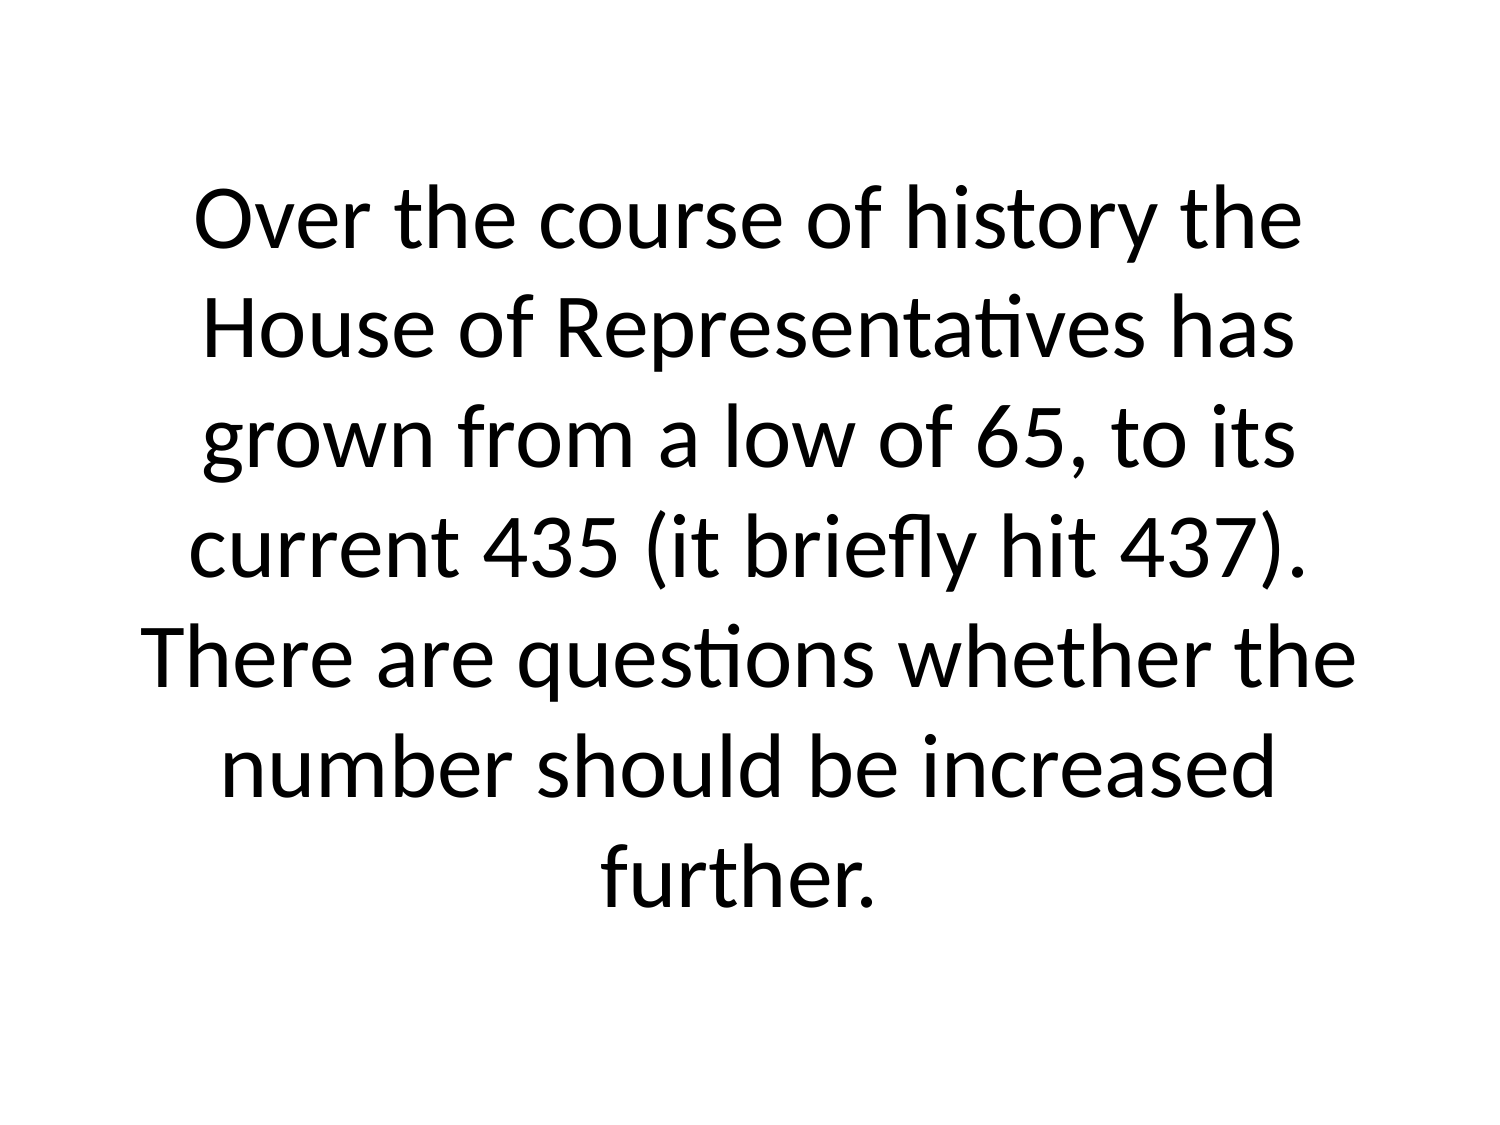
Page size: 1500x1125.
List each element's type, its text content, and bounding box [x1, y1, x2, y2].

title Over the course of history the House of Representatives has grown from a low of 65, to its current 435 (it briefly hit 437). There are questions whether the number should be increased further. [74, 44, 1426, 1038]
